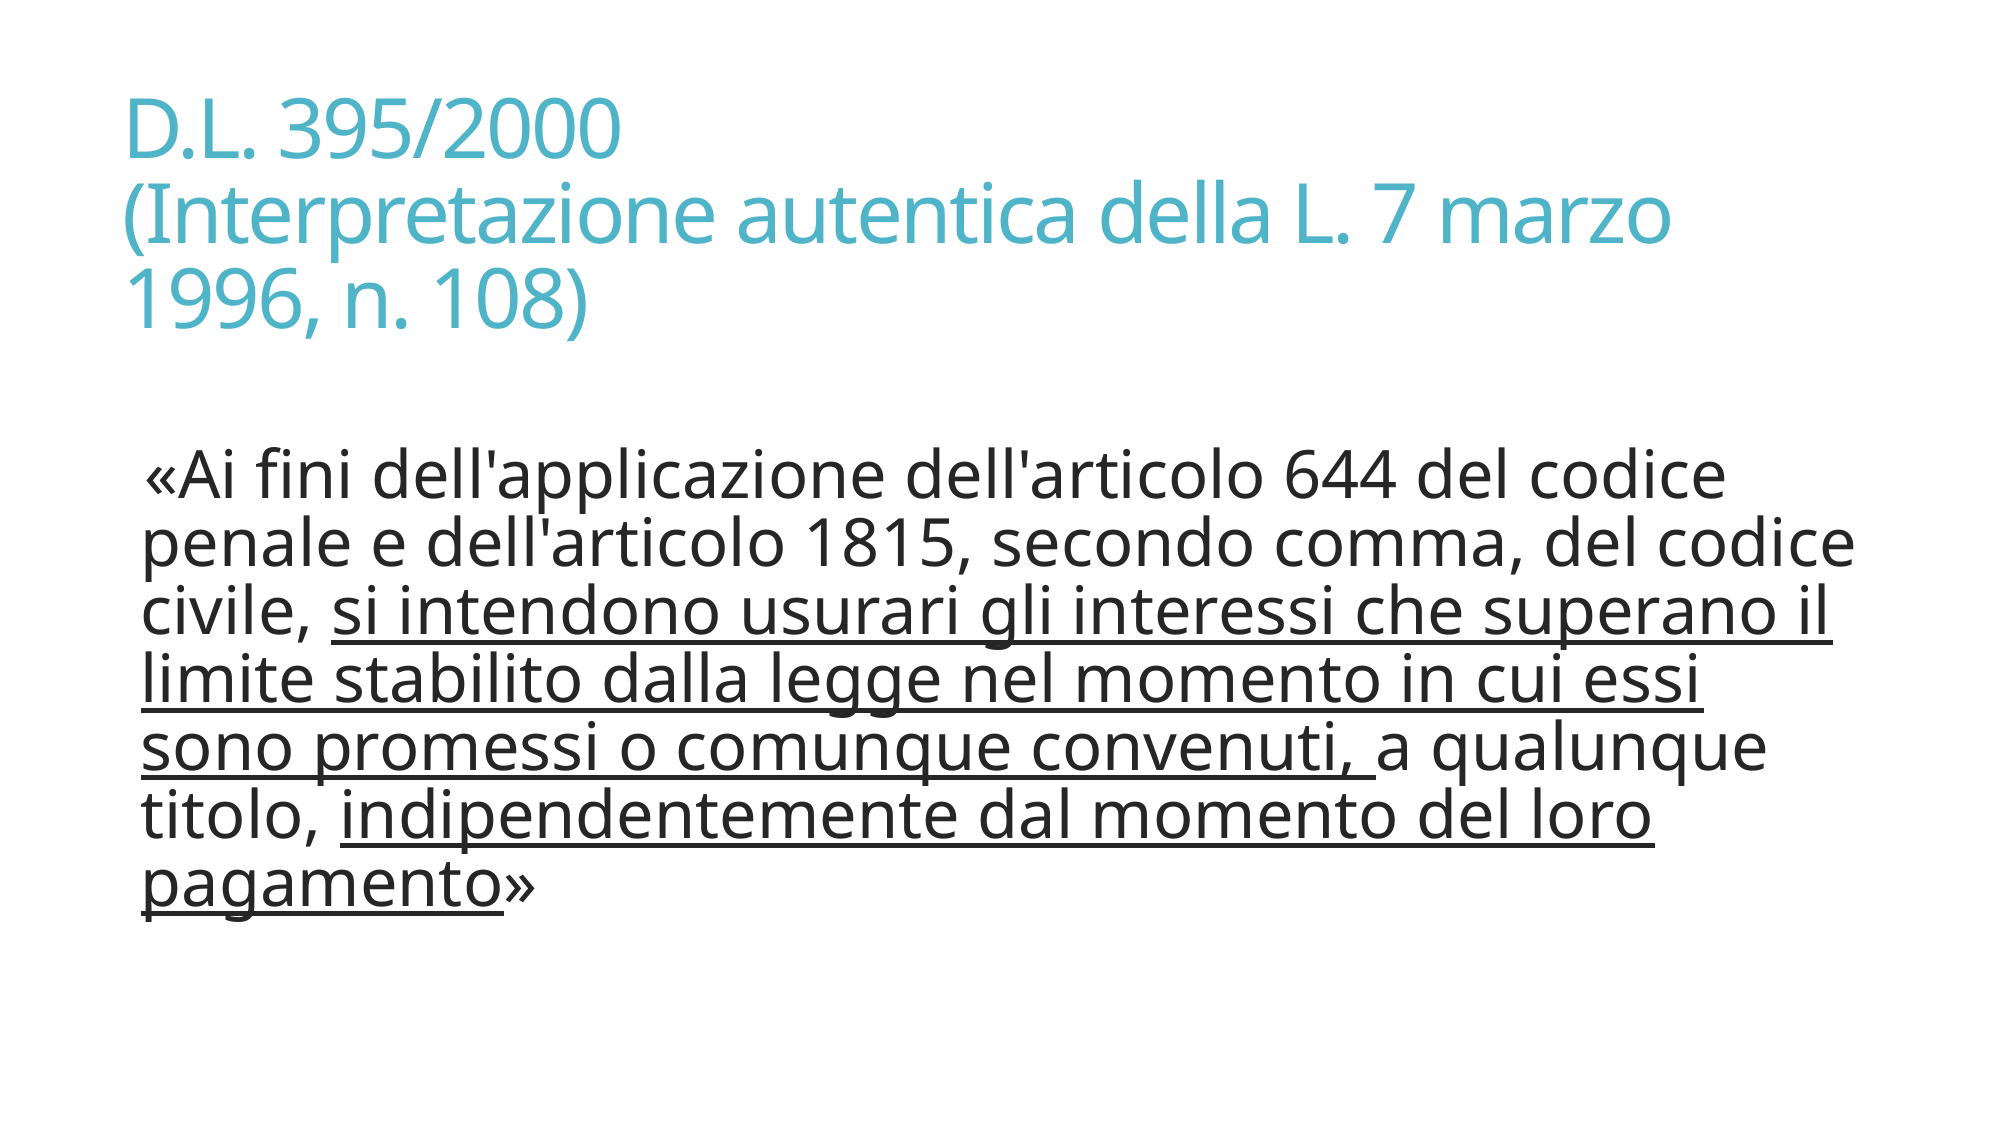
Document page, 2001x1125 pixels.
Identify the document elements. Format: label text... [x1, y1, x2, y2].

title D.L. 395/2000 (Interpretazione autentica della L. 7 marzo 1996, n. 108) [107, 82, 1875, 354]
list «Ai fini dell'applicazione dell'articolo 644 del codice penale e dell'articolo 1815, secondo comma, del codice civile, si intendono usurari gli interessi che superano il limite stabilito dalla legge nel momento in cui essi sono promessi o comunque convenuti, a qualunque titolo, indipendentemente dal momento del loro pagamento» [110, 329, 1876, 949]
